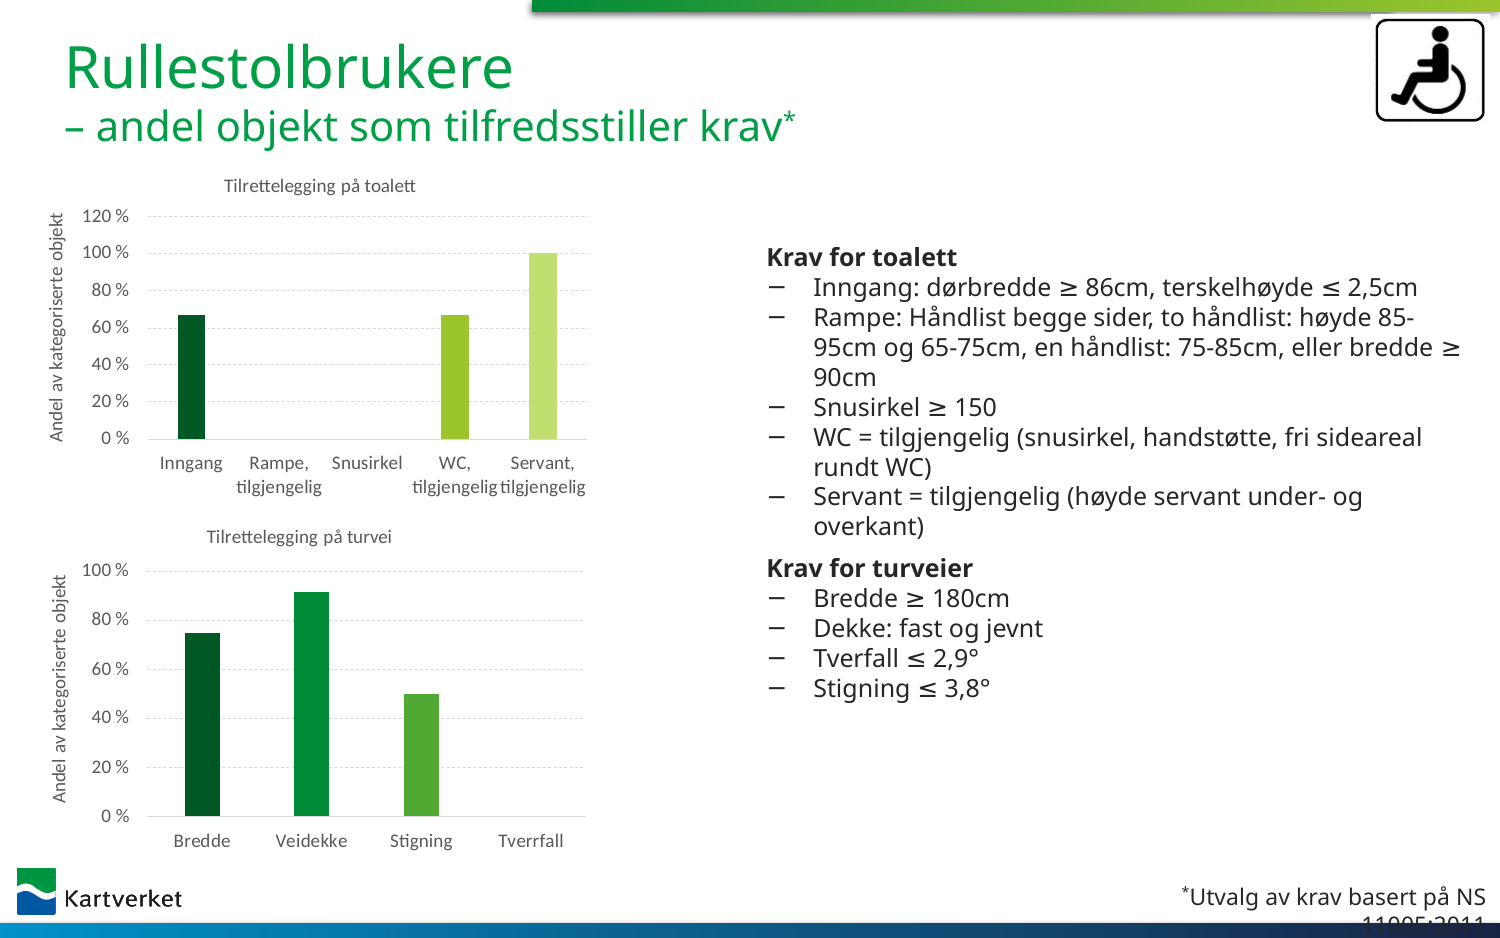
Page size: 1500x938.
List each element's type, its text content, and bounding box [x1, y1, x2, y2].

picture [41, 166, 598, 505]
text_box *Utvalg av krav basert på NS 11005:2011 [1068, 873, 1500, 938]
text_box Krav for toalett Inngang: dørbredde ≥ 86cm, terskelhøyde ≤ 2,5cm Rampe: Håndlist begge sider, to håndlist: høyde 85-95cm og 65-75cm, en håndlist: 75-85cm, eller bredde ≥ 90cm Snusirkel ≥ 150 WC = tilgjengelig (snusirkel, handstøtte, fri sideareal rundt WC) Servant = tilgjengelig (høyde servant under- og overkant) [751, 234, 1483, 545]
picture [1371, 13, 1491, 127]
text_box Rullestolbrukere – andel objekt som tilfredsstiller krav* [49, 14, 1431, 158]
text_box Krav for turveier Bredde ≥ 180cm Dekke: fast og jevnt Tverfall ≤ 2,9° Stigning ≤ 3,8° [751, 545, 1483, 710]
picture [41, 520, 597, 859]
